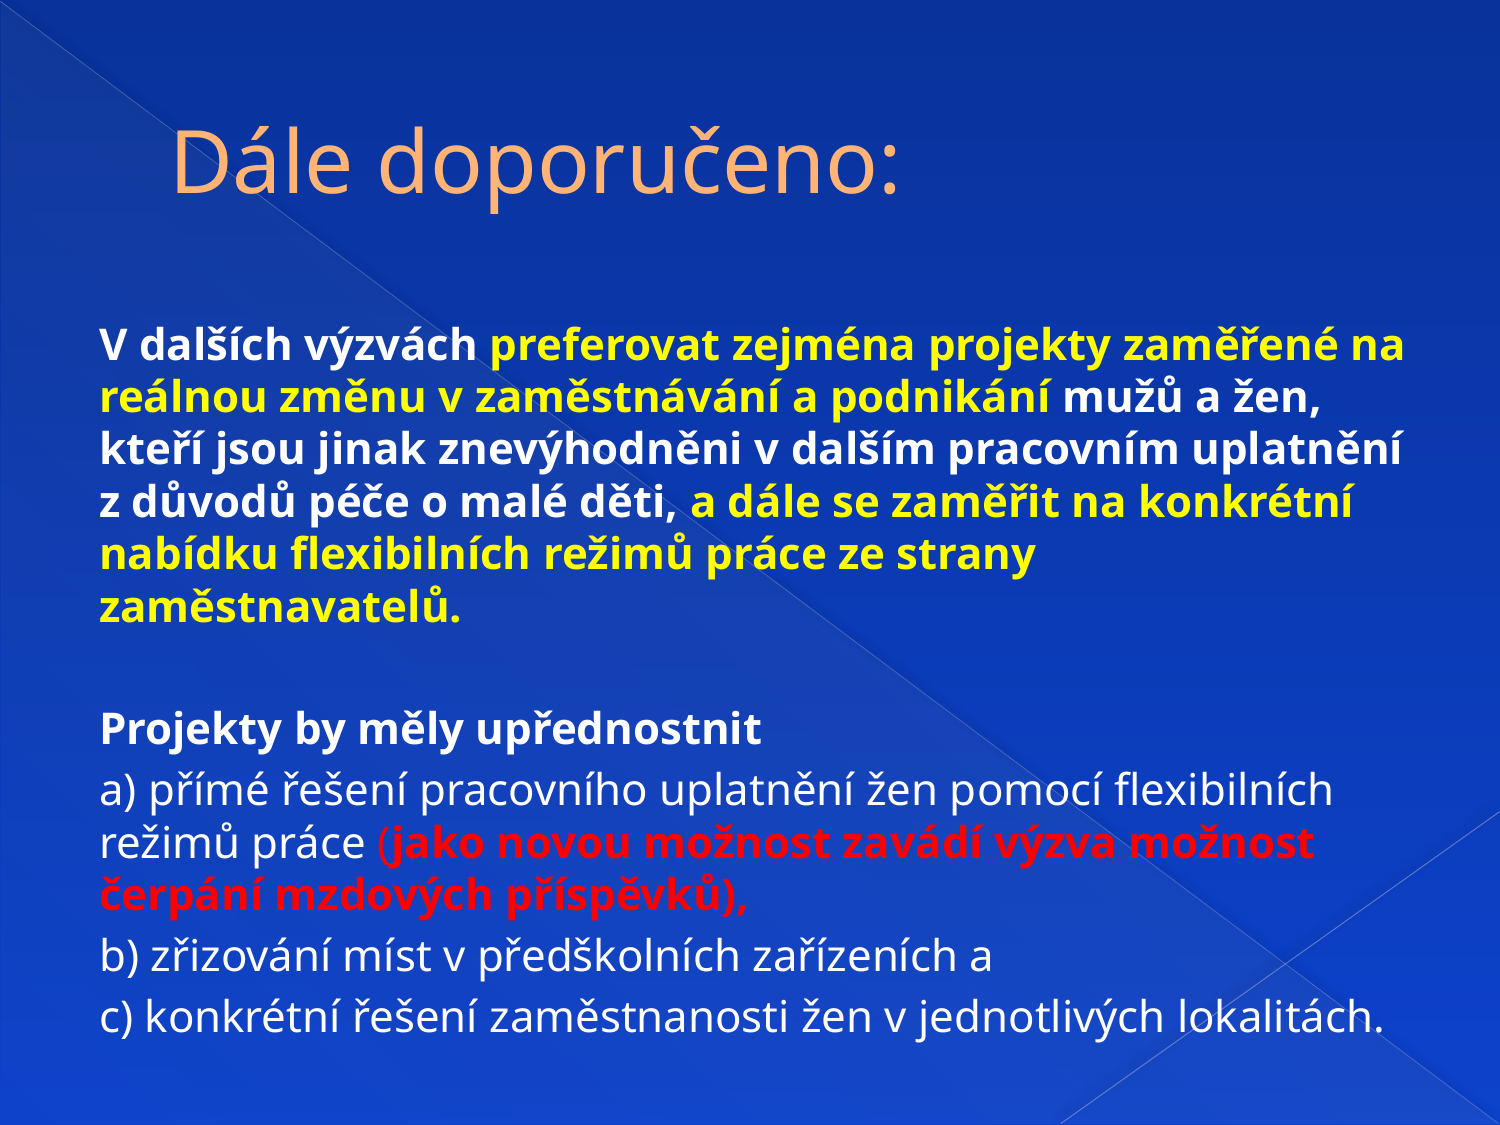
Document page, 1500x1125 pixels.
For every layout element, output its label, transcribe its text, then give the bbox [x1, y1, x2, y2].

title Dále doporučeno: [75, 43, 1425, 274]
list V dalších výzvách preferovat zejména projekty zaměřené na reálnou změnu v zaměstnávání a podnikání mužů a žen, kteří jsou jinak znevýhodněni v dalším pracovním uplatnění z důvodů péče o malé děti, a dále se zaměřit na konkrétní nabídku flexibilních režimů práce ze strany zaměstnavatelů. Projekty by měly upřednostnit a) přímé řešení pracovního uplatnění žen pomocí flexibilních režimů práce (jako novou možnost zavádí výzva možnost čerpání mzdových příspěvků), b) zřizování míst v předškolních zařízeních a c) konkrétní řešení zaměstnanosti žen v jednotlivých lokalitách. [75, 308, 1425, 1059]
